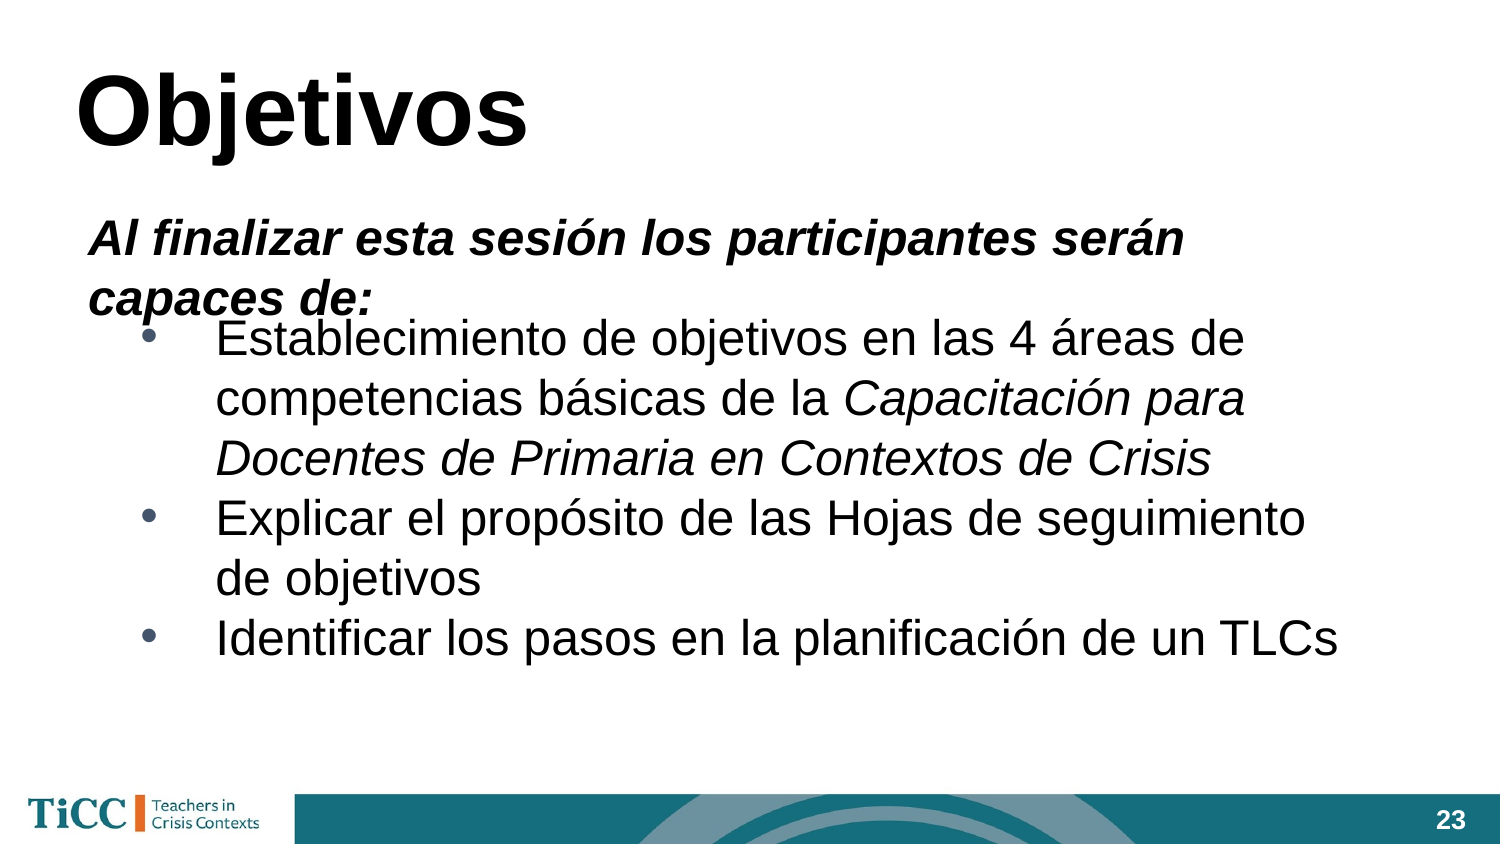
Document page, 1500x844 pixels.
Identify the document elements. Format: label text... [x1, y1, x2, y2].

slide_number ‹#› [1390, 786, 1481, 844]
list Establecimiento de objetivos en las 4 áreas de competencias básicas de la Capacitación para Docentes de Primaria en Contextos de Crisis Explicar el propósito de las Hojas de seguimiento de objetivos Identificar los pasos en la planificación de un TLCs [125, 290, 1367, 782]
title Objetivos [60, 0, 1411, 181]
text_box Al finalizar esta sesión los participantes serán capaces de: [60, 197, 1404, 274]
picture [0, 0, 1500, 844]
